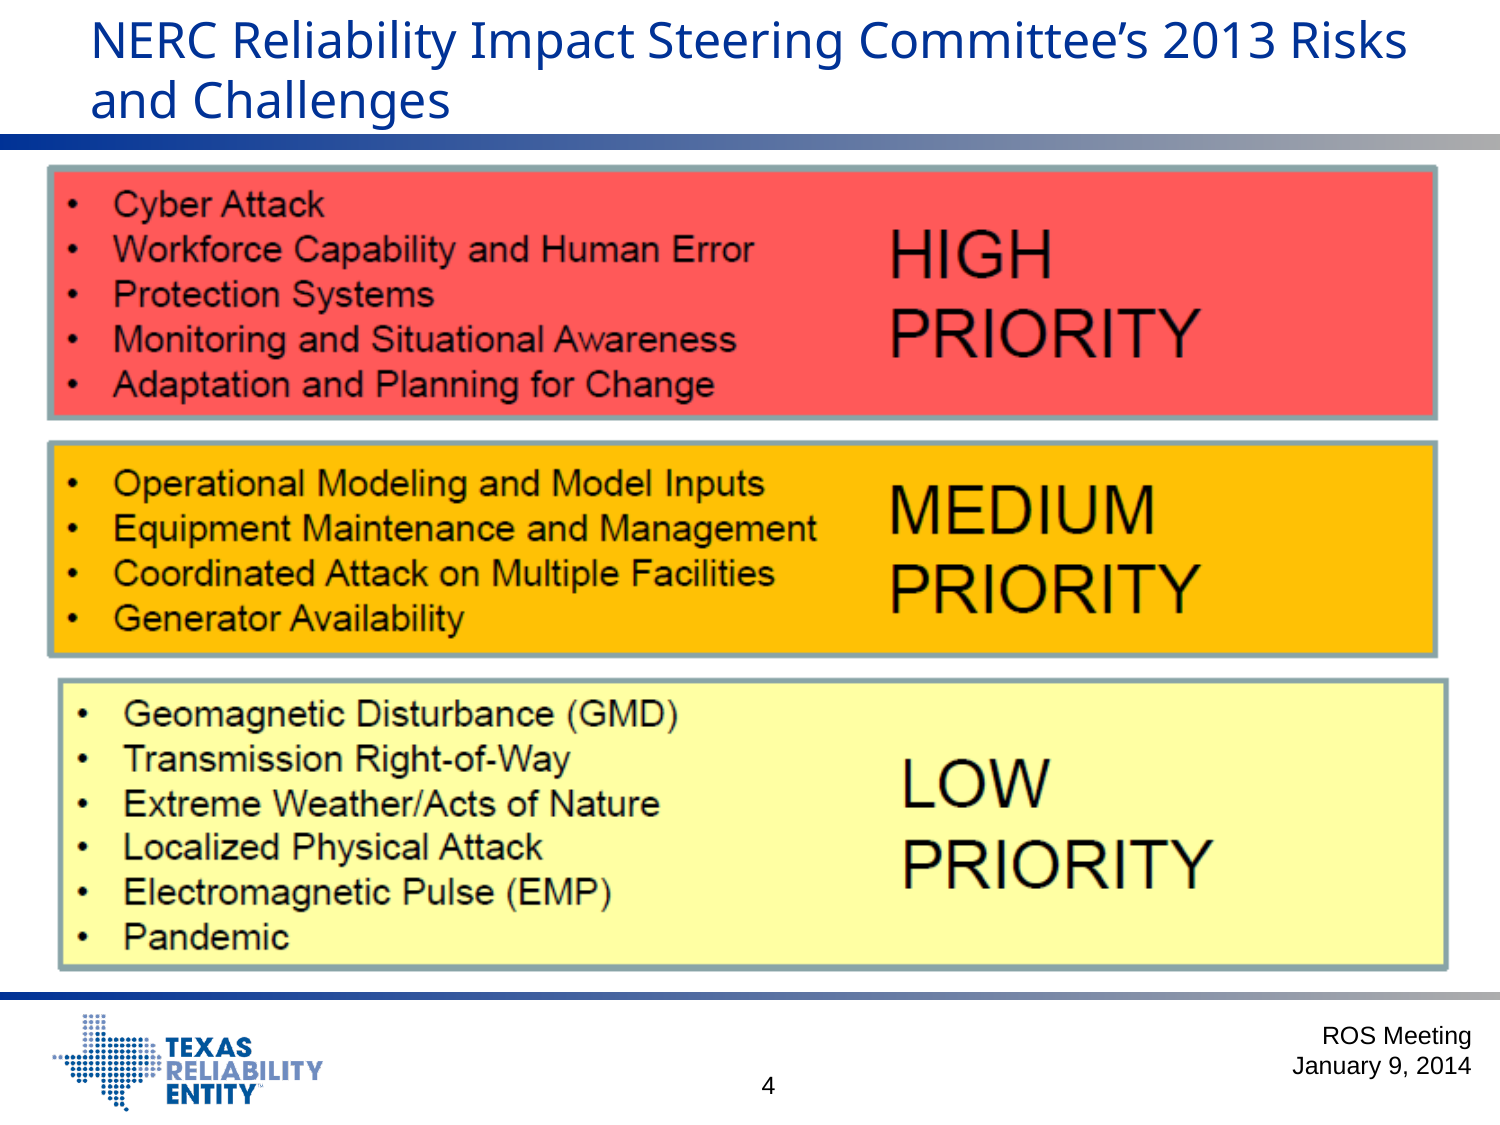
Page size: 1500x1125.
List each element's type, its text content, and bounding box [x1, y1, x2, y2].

footer ROS Meeting January 9, 2014 [812, 1012, 1488, 1101]
picture [24, 158, 1469, 988]
title NERC Reliability Impact Steering Committee’s 2013 Risks and Challenges [75, 12, 1450, 125]
picture [50, 1012, 325, 1113]
